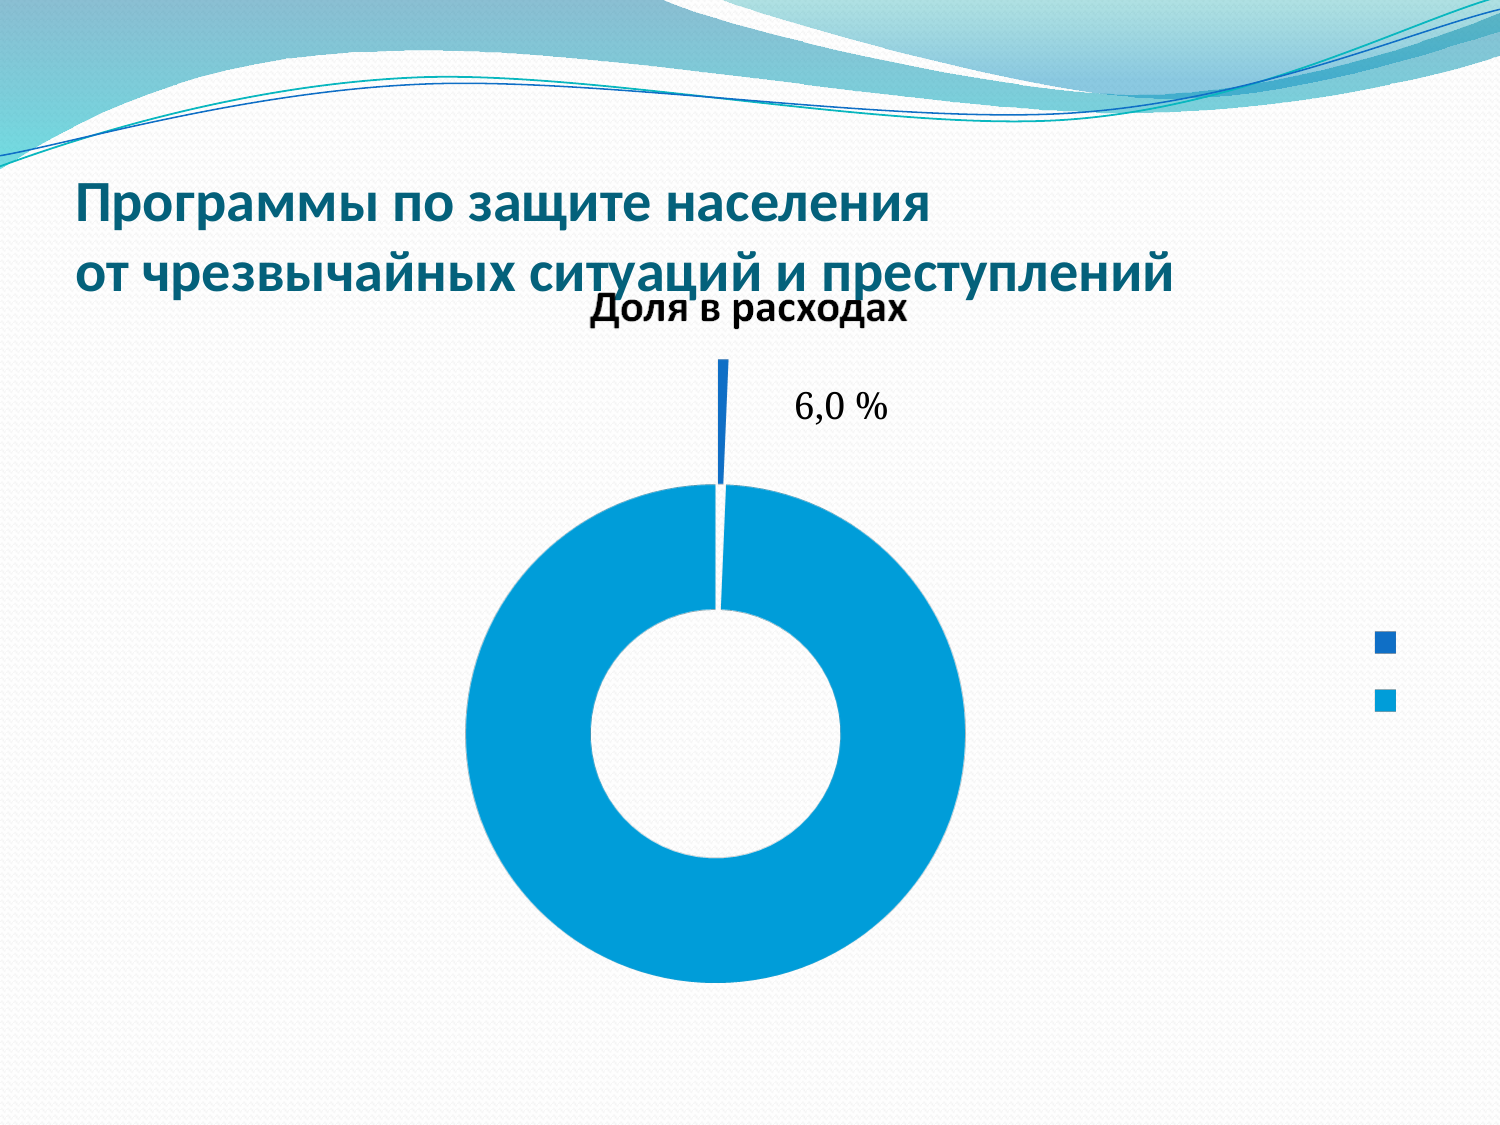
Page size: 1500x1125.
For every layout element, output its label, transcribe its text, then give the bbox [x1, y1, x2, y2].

title Программы по защите населения от чрезвычайных ситуаций и преступлений [75, 115, 1425, 253]
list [66, 253, 1434, 1014]
